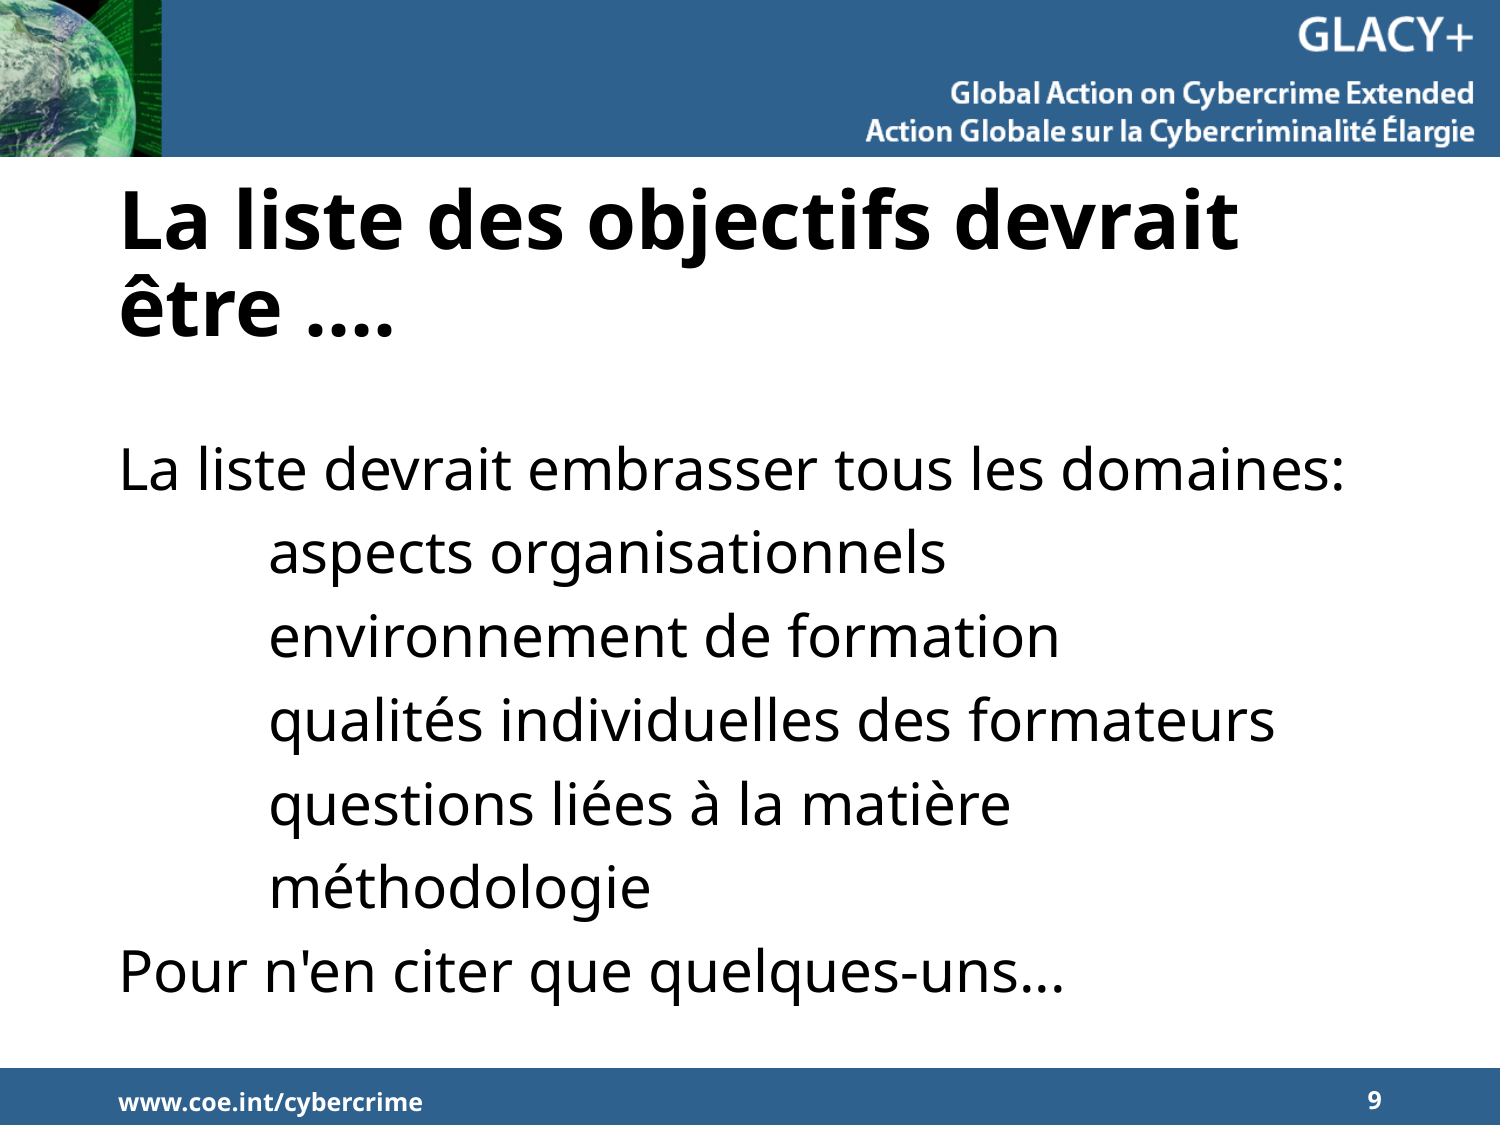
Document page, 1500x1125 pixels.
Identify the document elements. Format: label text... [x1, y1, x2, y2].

slide_number 9 [1059, 1071, 1397, 1125]
list La liste devrait embrasser tous les domaines: aspects organisationnels environnement de formation qualités individuelles des formateurs questions liées à la matière méthodologie Pour n'en citer que quelques-uns... [103, 432, 1397, 1086]
picture [0, 0, 1500, 157]
slide_number www.coe.int/cybercrime [103, 1071, 491, 1125]
title La liste des objectifs devrait être …. [103, 171, 1397, 363]
